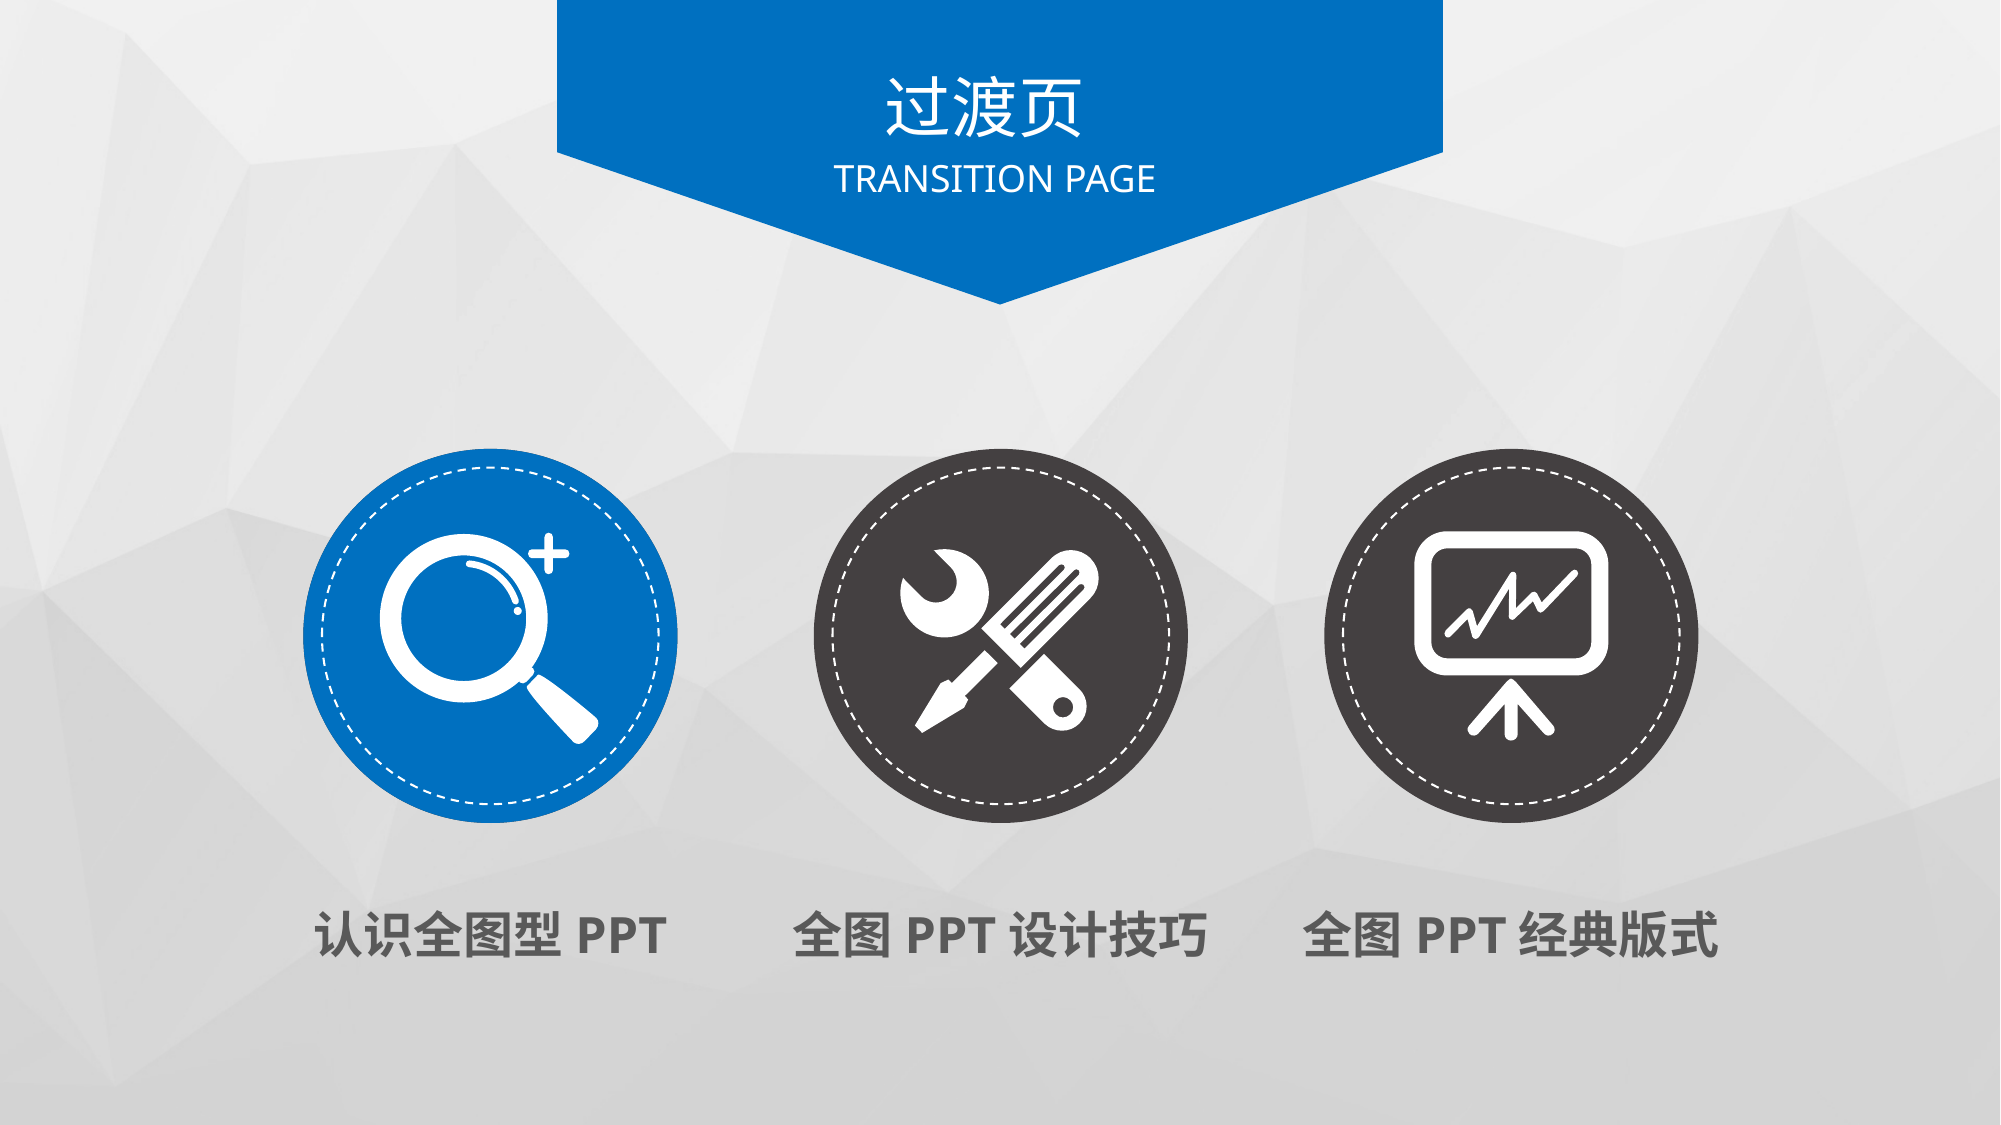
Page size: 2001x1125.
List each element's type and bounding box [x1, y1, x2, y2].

picture [0, 0, 2001, 1125]
text_box [379, 532, 600, 745]
text_box [303, 448, 678, 823]
